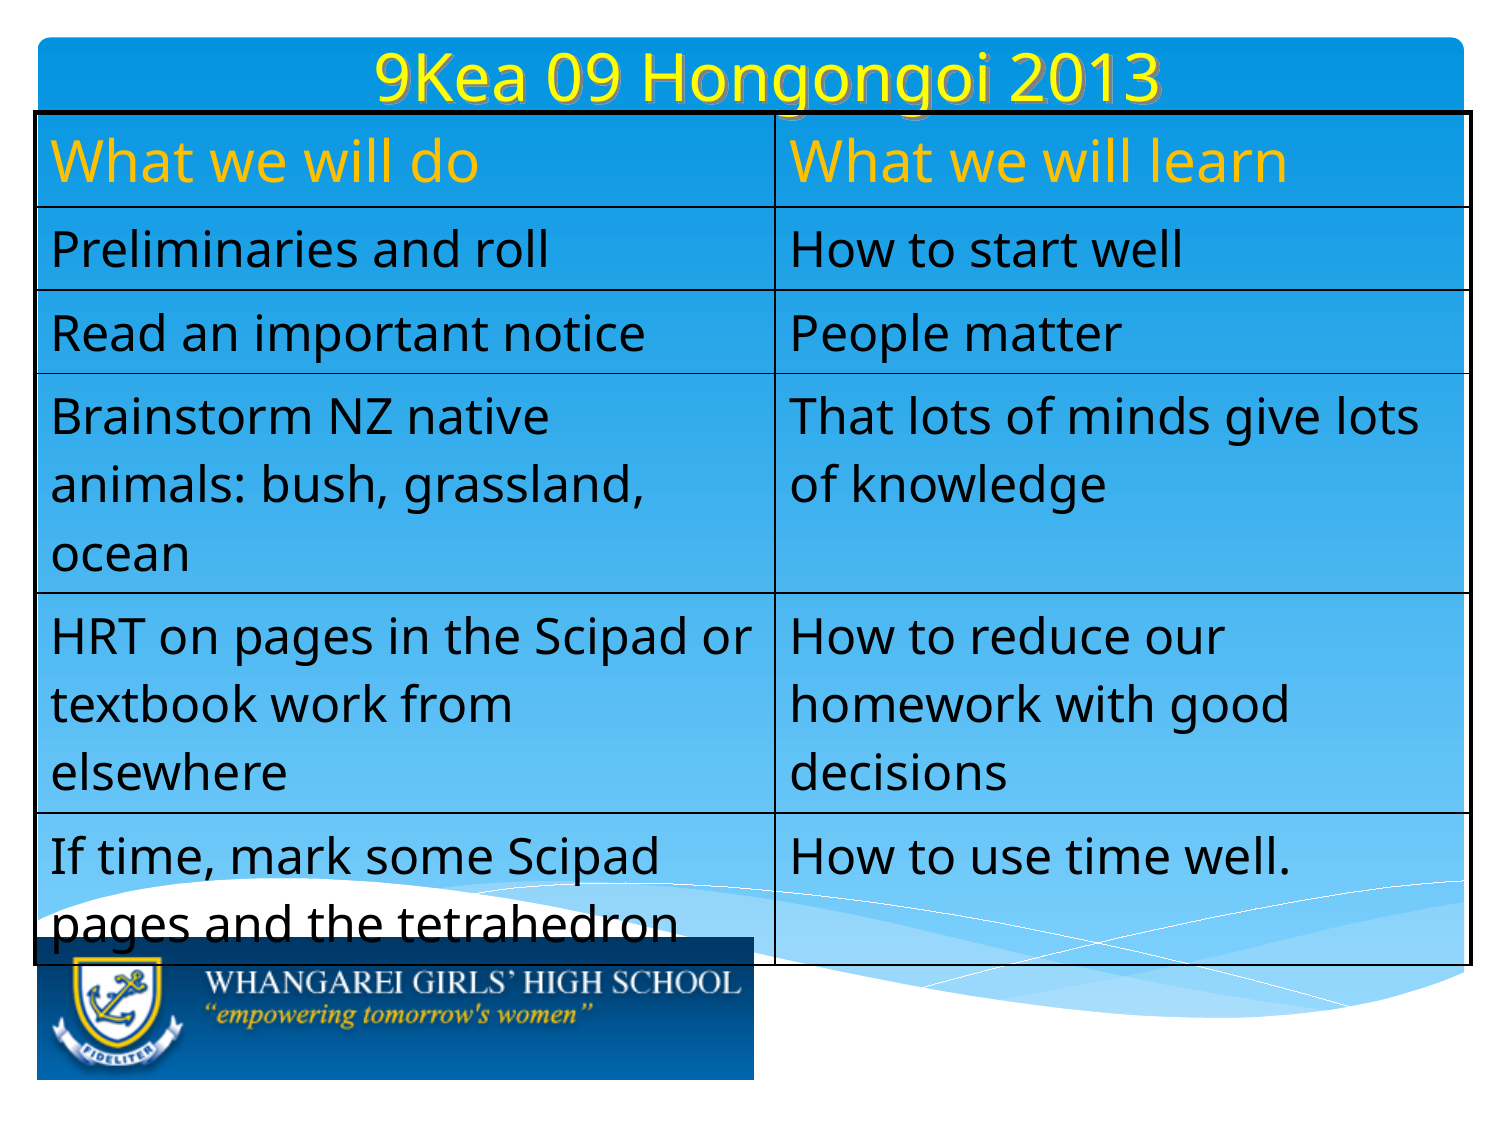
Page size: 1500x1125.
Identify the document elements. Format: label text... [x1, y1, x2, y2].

table_header What we will learn [776, 115, 1469, 206]
table_cell Brainstorm NZ native animals: bush, grassland, ocean [37, 374, 774, 592]
table_cell If time, mark some Scipad pages and the tetrahedron [37, 814, 774, 964]
table_cell HRT on pages in the Scipad or textbook work from elsewhere [37, 594, 774, 812]
table_cell How to use time well. [776, 814, 1469, 964]
picture [37, 937, 754, 1080]
table_cell How to reduce our homework with good decisions [776, 594, 1469, 812]
table_cell People matter [776, 291, 1469, 373]
table_cell Read an important notice [37, 291, 774, 373]
table_cell Preliminaries and roll [37, 208, 774, 289]
table_cell How to start well [776, 208, 1469, 289]
text_box 9Kea 09 Hongongoi 2013 [162, 24, 1375, 110]
table_cell That lots of minds give lots of knowledge [776, 374, 1469, 592]
table_header What we will do [37, 115, 774, 206]
